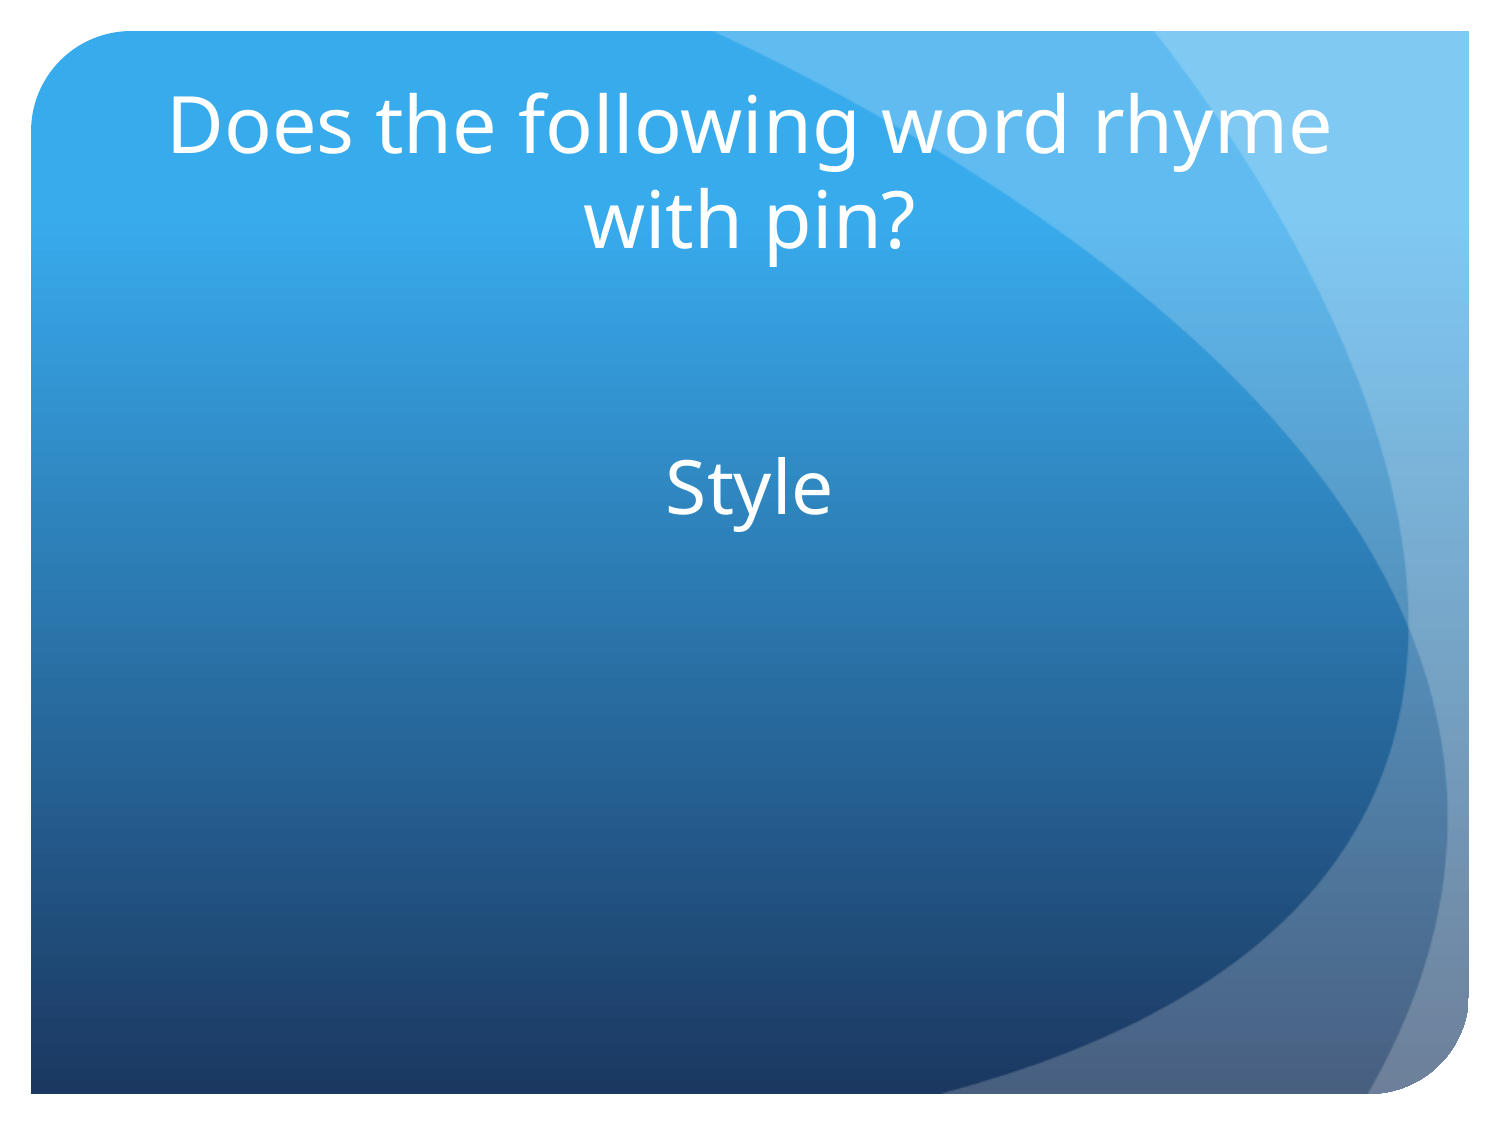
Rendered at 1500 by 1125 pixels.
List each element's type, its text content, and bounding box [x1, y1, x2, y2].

list Style [127, 299, 1372, 991]
picture [24, 30, 1473, 1094]
title Does the following word rhyme with pin? [127, 62, 1372, 273]
